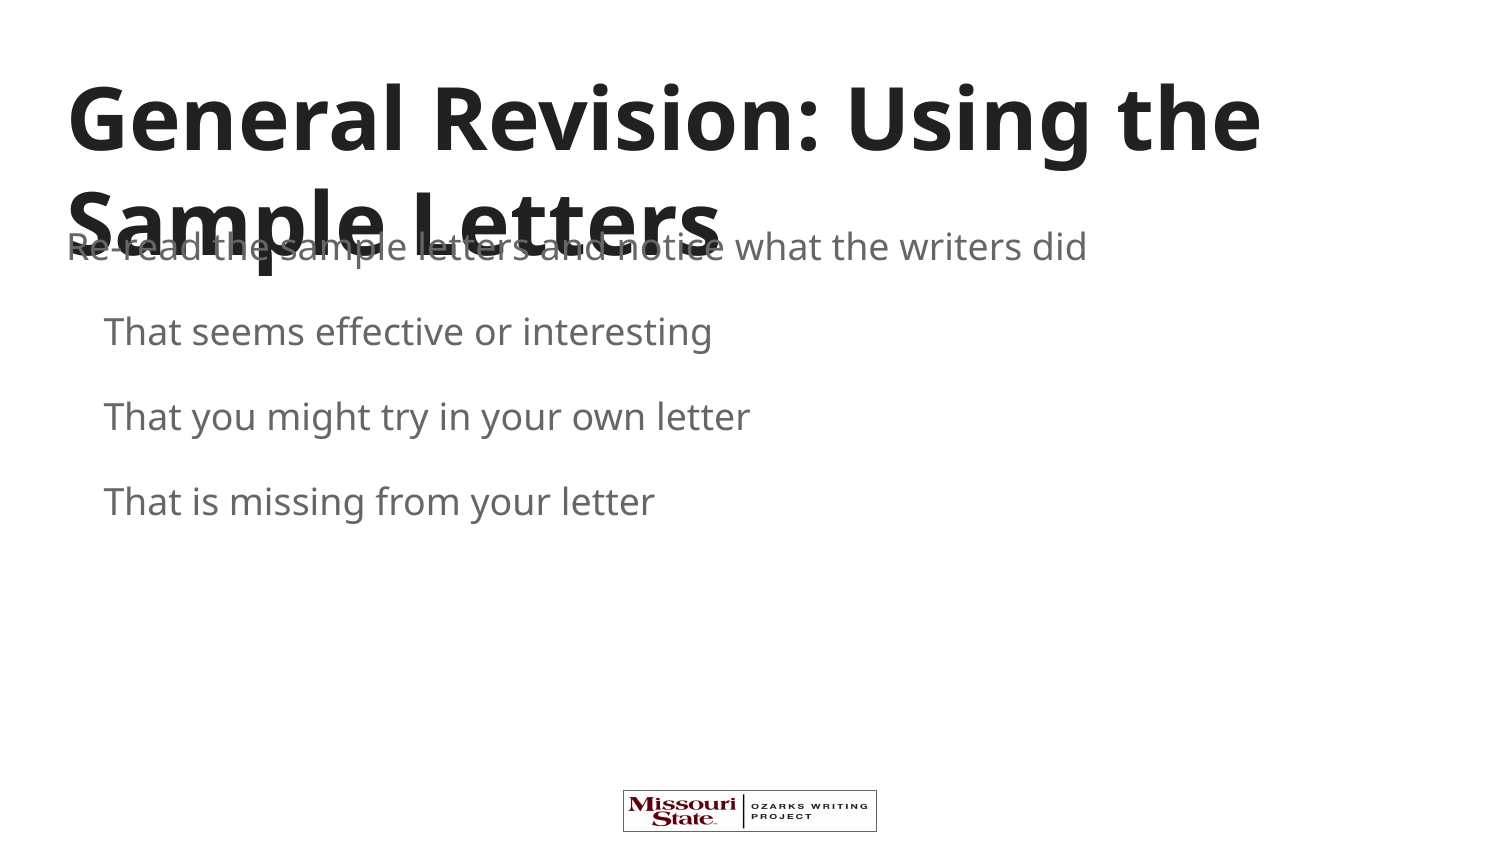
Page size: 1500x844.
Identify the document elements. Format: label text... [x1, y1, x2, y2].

title General Revision: Using the Sample Letters [51, 48, 1449, 180]
picture [624, 791, 876, 831]
list Re-read the sample letters and notice what the writers did That seems effective or interesting That you might try in your own letter That is missing from your letter [51, 201, 1449, 750]
